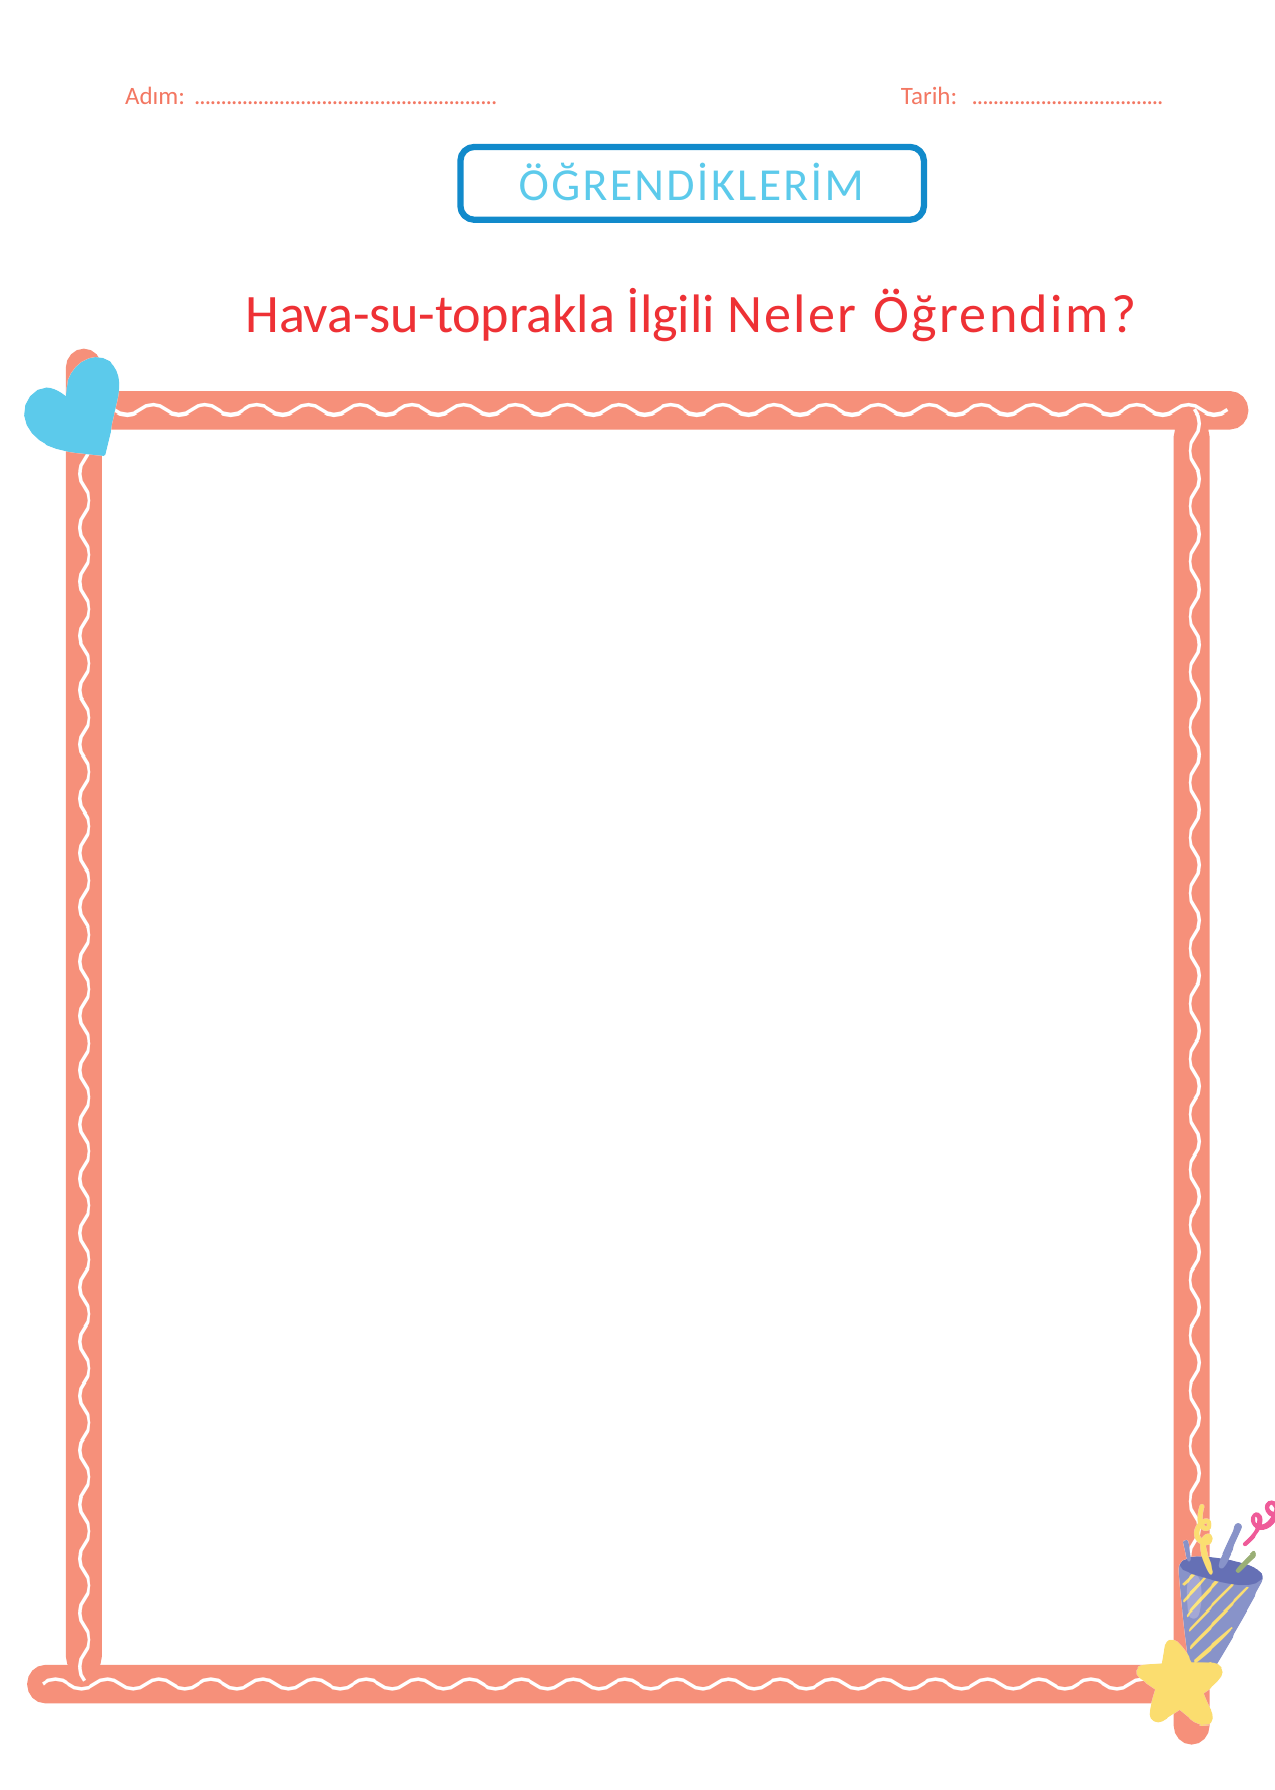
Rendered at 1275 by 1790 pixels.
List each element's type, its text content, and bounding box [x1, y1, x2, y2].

text_box Tarih: .................................... [898, 77, 1171, 110]
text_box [24, 348, 1275, 1745]
text_box ÖĞRENDİKLERİM Hava-su-toprakla İlgili Neler Öğrendim? [205, 153, 1179, 344]
text_box [463, 146, 922, 153]
text_box Adım: ......................................................... [122, 77, 505, 110]
